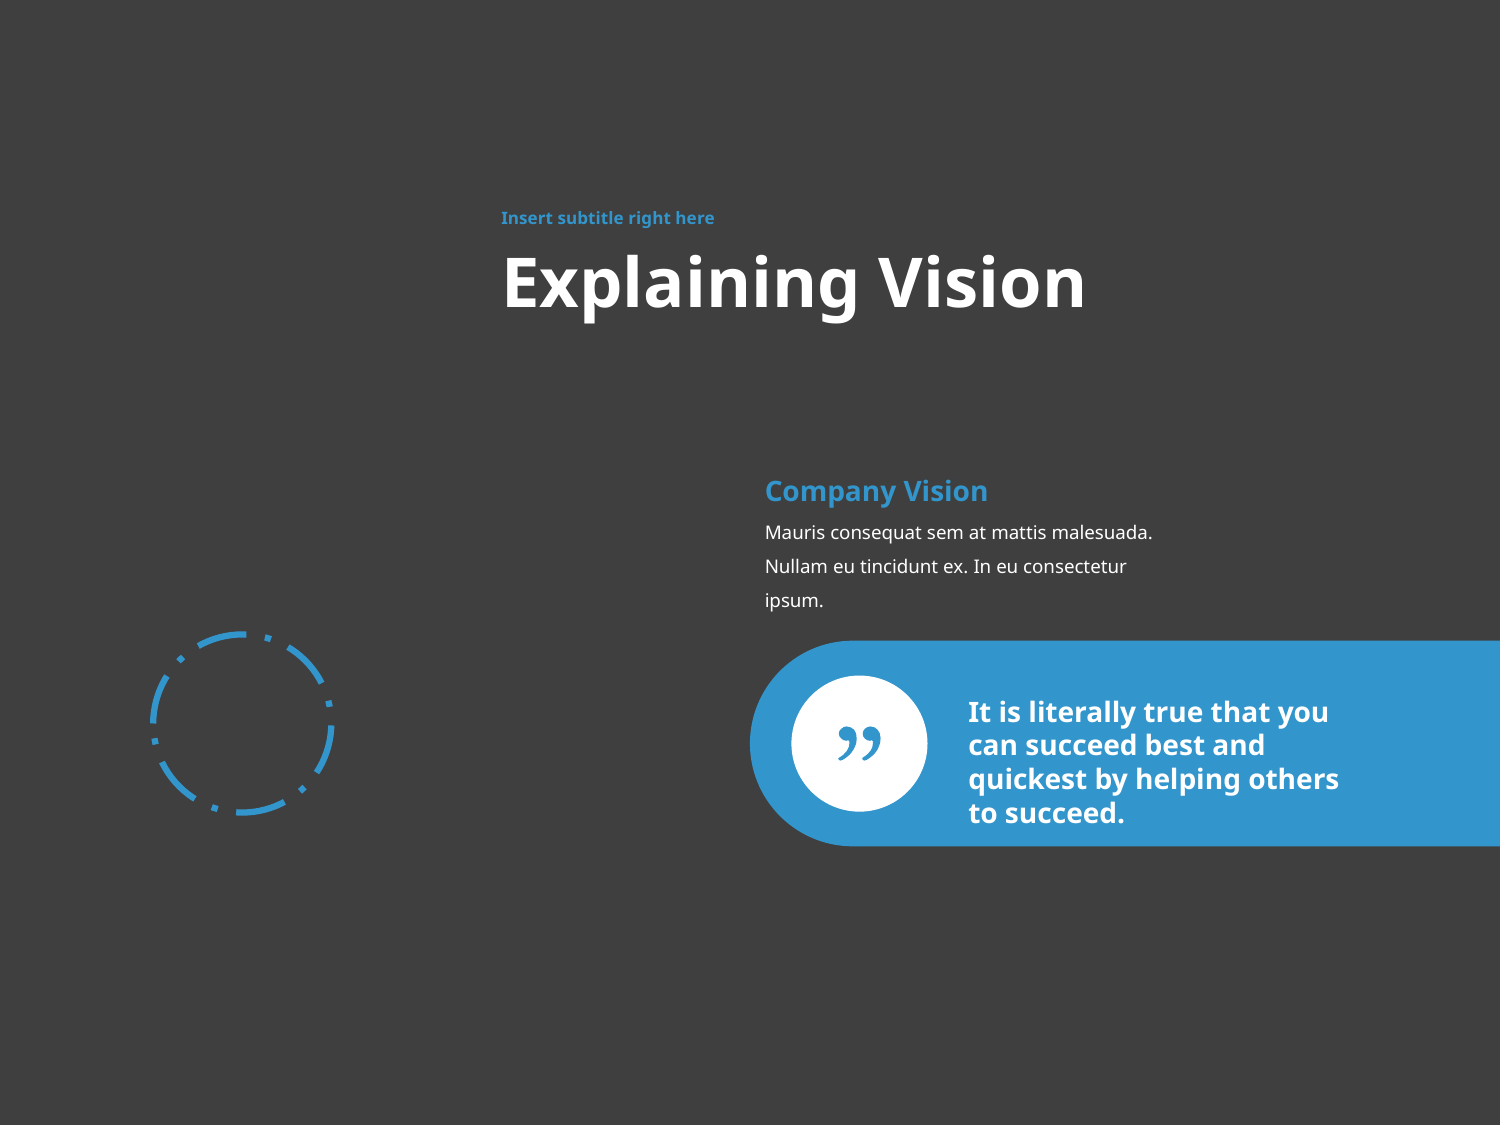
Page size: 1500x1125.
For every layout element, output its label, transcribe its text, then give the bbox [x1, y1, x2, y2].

subtitle Insert subtitle right here [486, 196, 1195, 243]
text_box [838, 726, 857, 761]
title Explaining Vision [486, 243, 1195, 351]
text_box [790, 674, 929, 813]
text_box Company Vision [750, 465, 1106, 515]
text_box Mauris consequat sem at mattis malesuada. Nullam eu tincidunt ex. In eu consectetur ipsum. [750, 502, 1196, 619]
text_box [862, 726, 881, 761]
text_box It is literally true that you can succeed best and quickest by helping others to succeed. [953, 686, 1383, 837]
text_box [748, 639, 1500, 848]
text_box [211, 808, 271, 814]
picture [153, 320, 640, 808]
